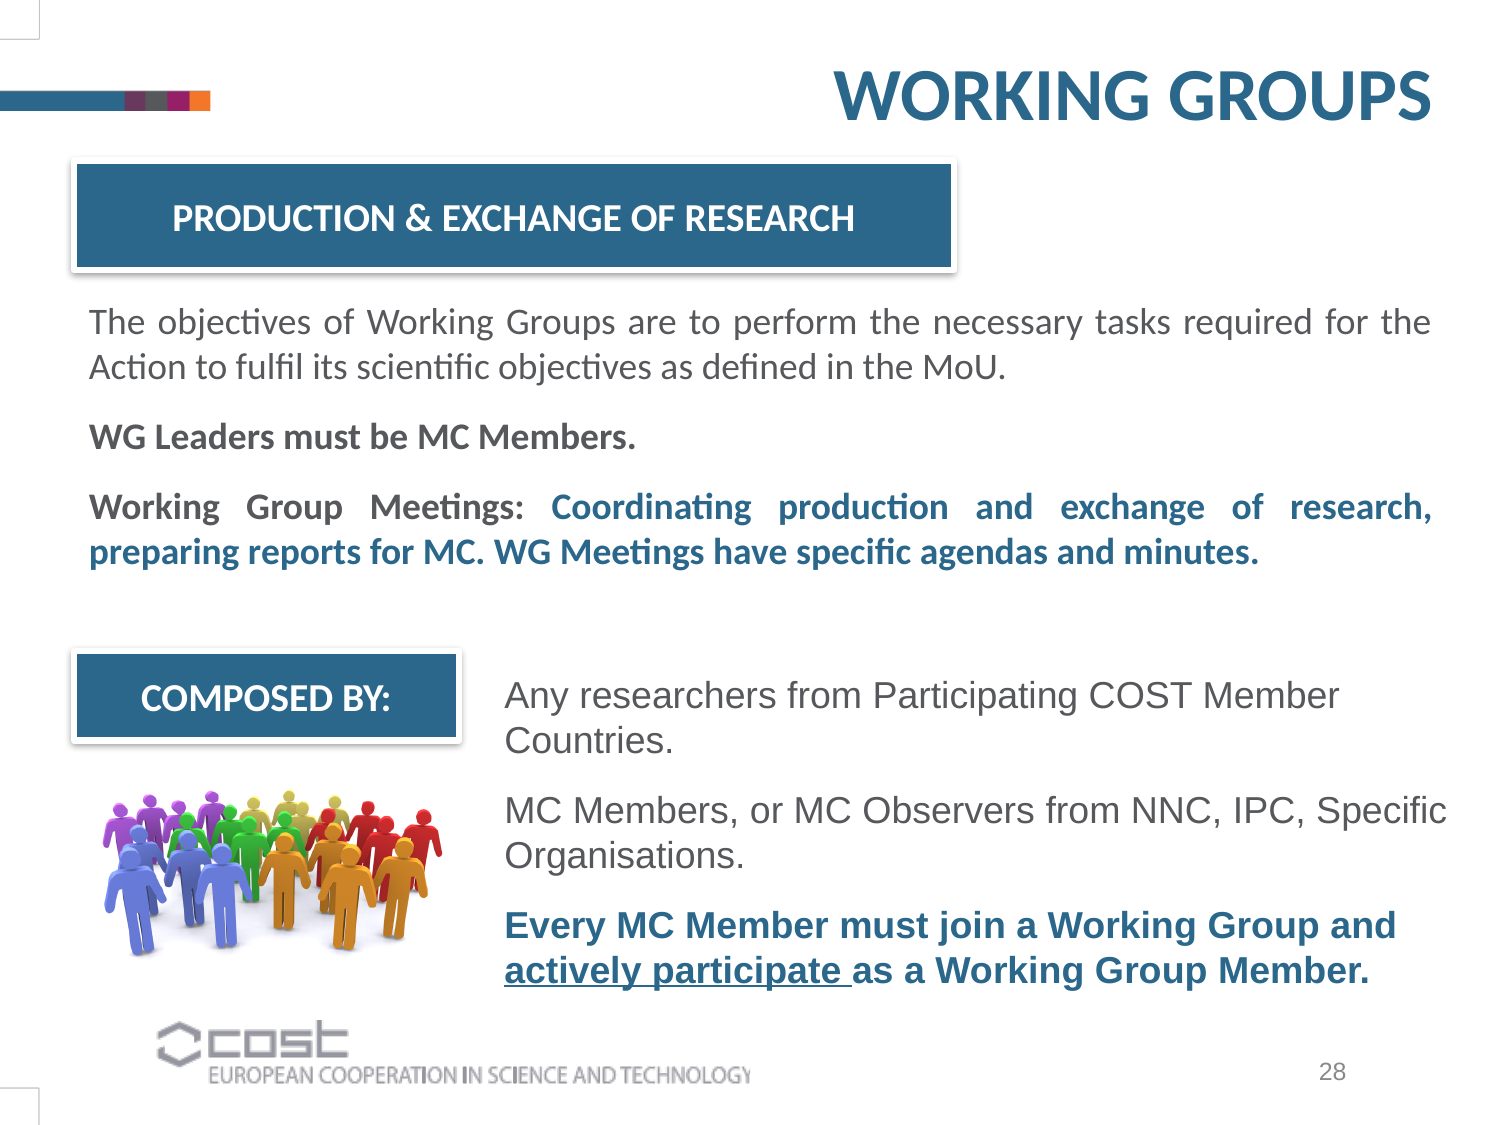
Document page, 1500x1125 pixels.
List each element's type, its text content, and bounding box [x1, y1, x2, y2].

slide_number 28 [1267, 1040, 1362, 1101]
text_box PRODUCTION & EXCHANGE OF RESEARCH [71, 157, 957, 273]
list The objectives of Working Groups are to perform the necessary tasks required for the Action to fulfil its scientific objectives as defined in the MoU. WG Leaders must be MC Members. Working Group Meetings: Coordinating production and exchange of research, preparing reports for MC. WG Meetings have specific agendas and minutes. [73, 289, 1449, 642]
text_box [73, 650, 1486, 1006]
list WORKING GROUPS [459, 38, 1449, 178]
